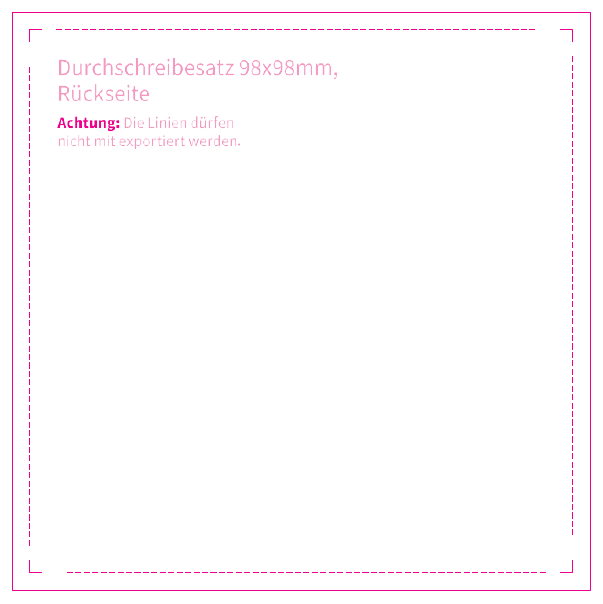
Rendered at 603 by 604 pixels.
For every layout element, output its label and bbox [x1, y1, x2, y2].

text_box [11, 11, 591, 591]
